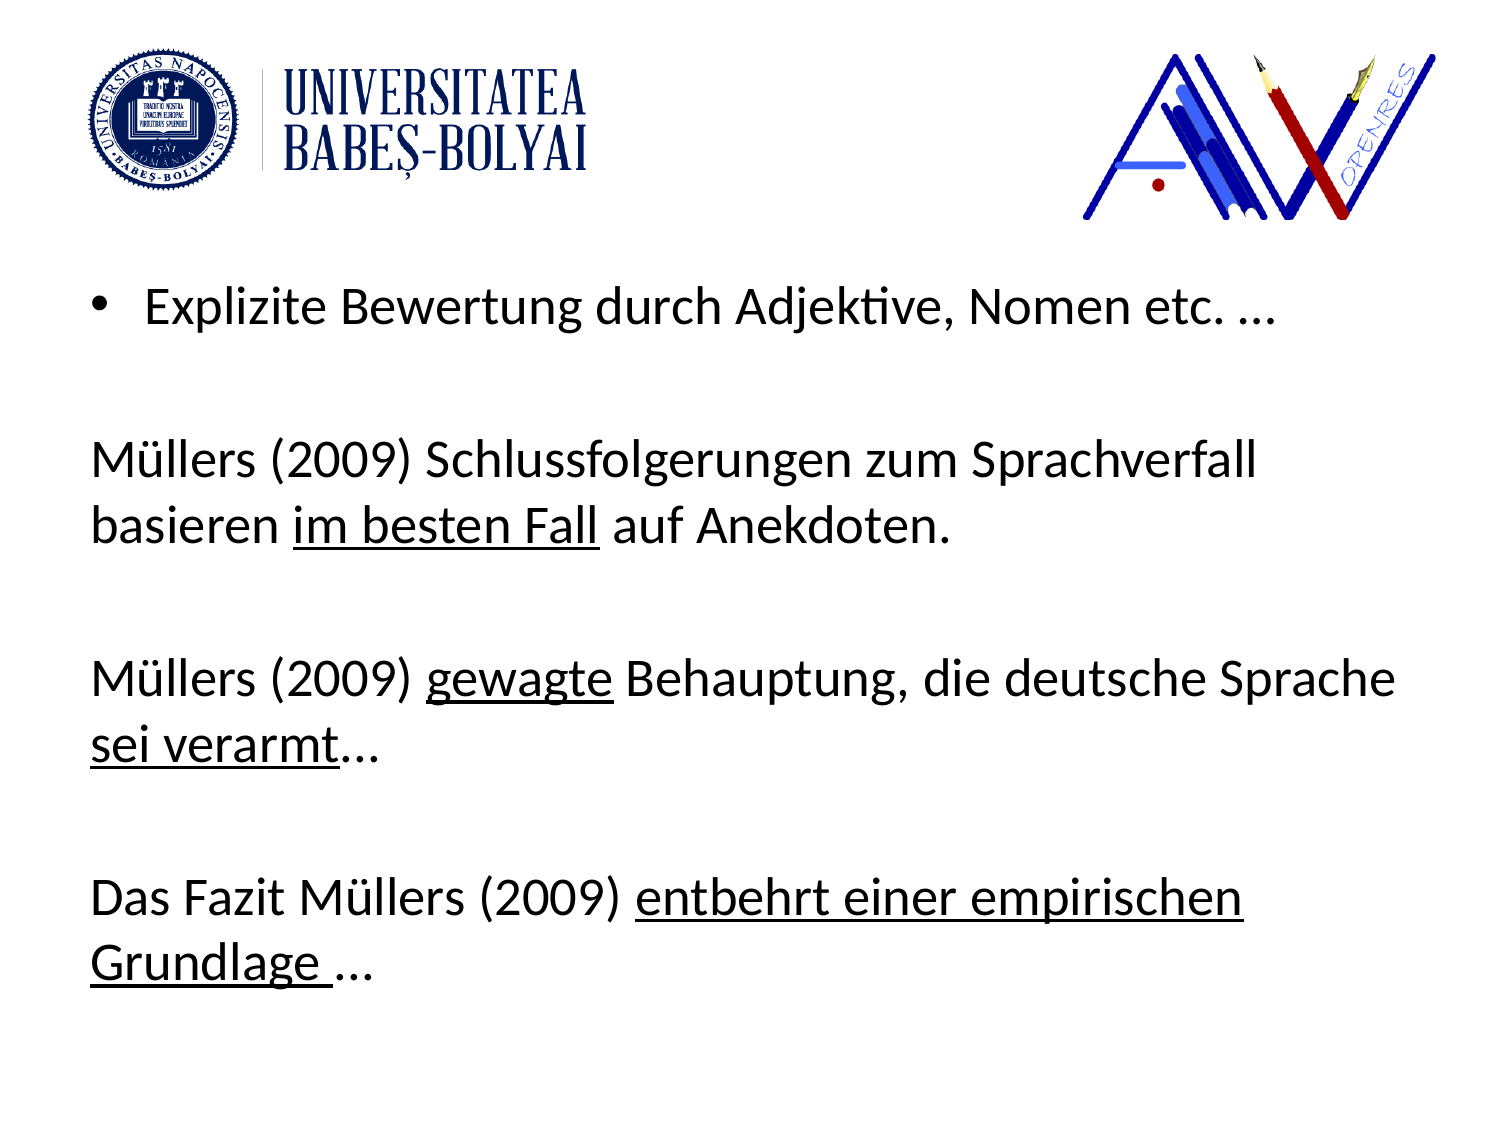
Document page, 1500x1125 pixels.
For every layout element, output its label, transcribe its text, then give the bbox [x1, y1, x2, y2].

picture [1083, 54, 1436, 220]
list Explizite Bewertung durch Adjektive, Nomen etc. … Müllers (2009) Schlussfolgerungen zum Sprachverfall basieren im besten Fall auf Anekdoten. Müllers (2009) gewagte Behauptung, die deutsche Sprache sei verarmt... Das Fazit Müllers (2009) entbehrt einer empirischen Grundlage ... [75, 262, 1425, 1005]
picture [76, 42, 597, 197]
